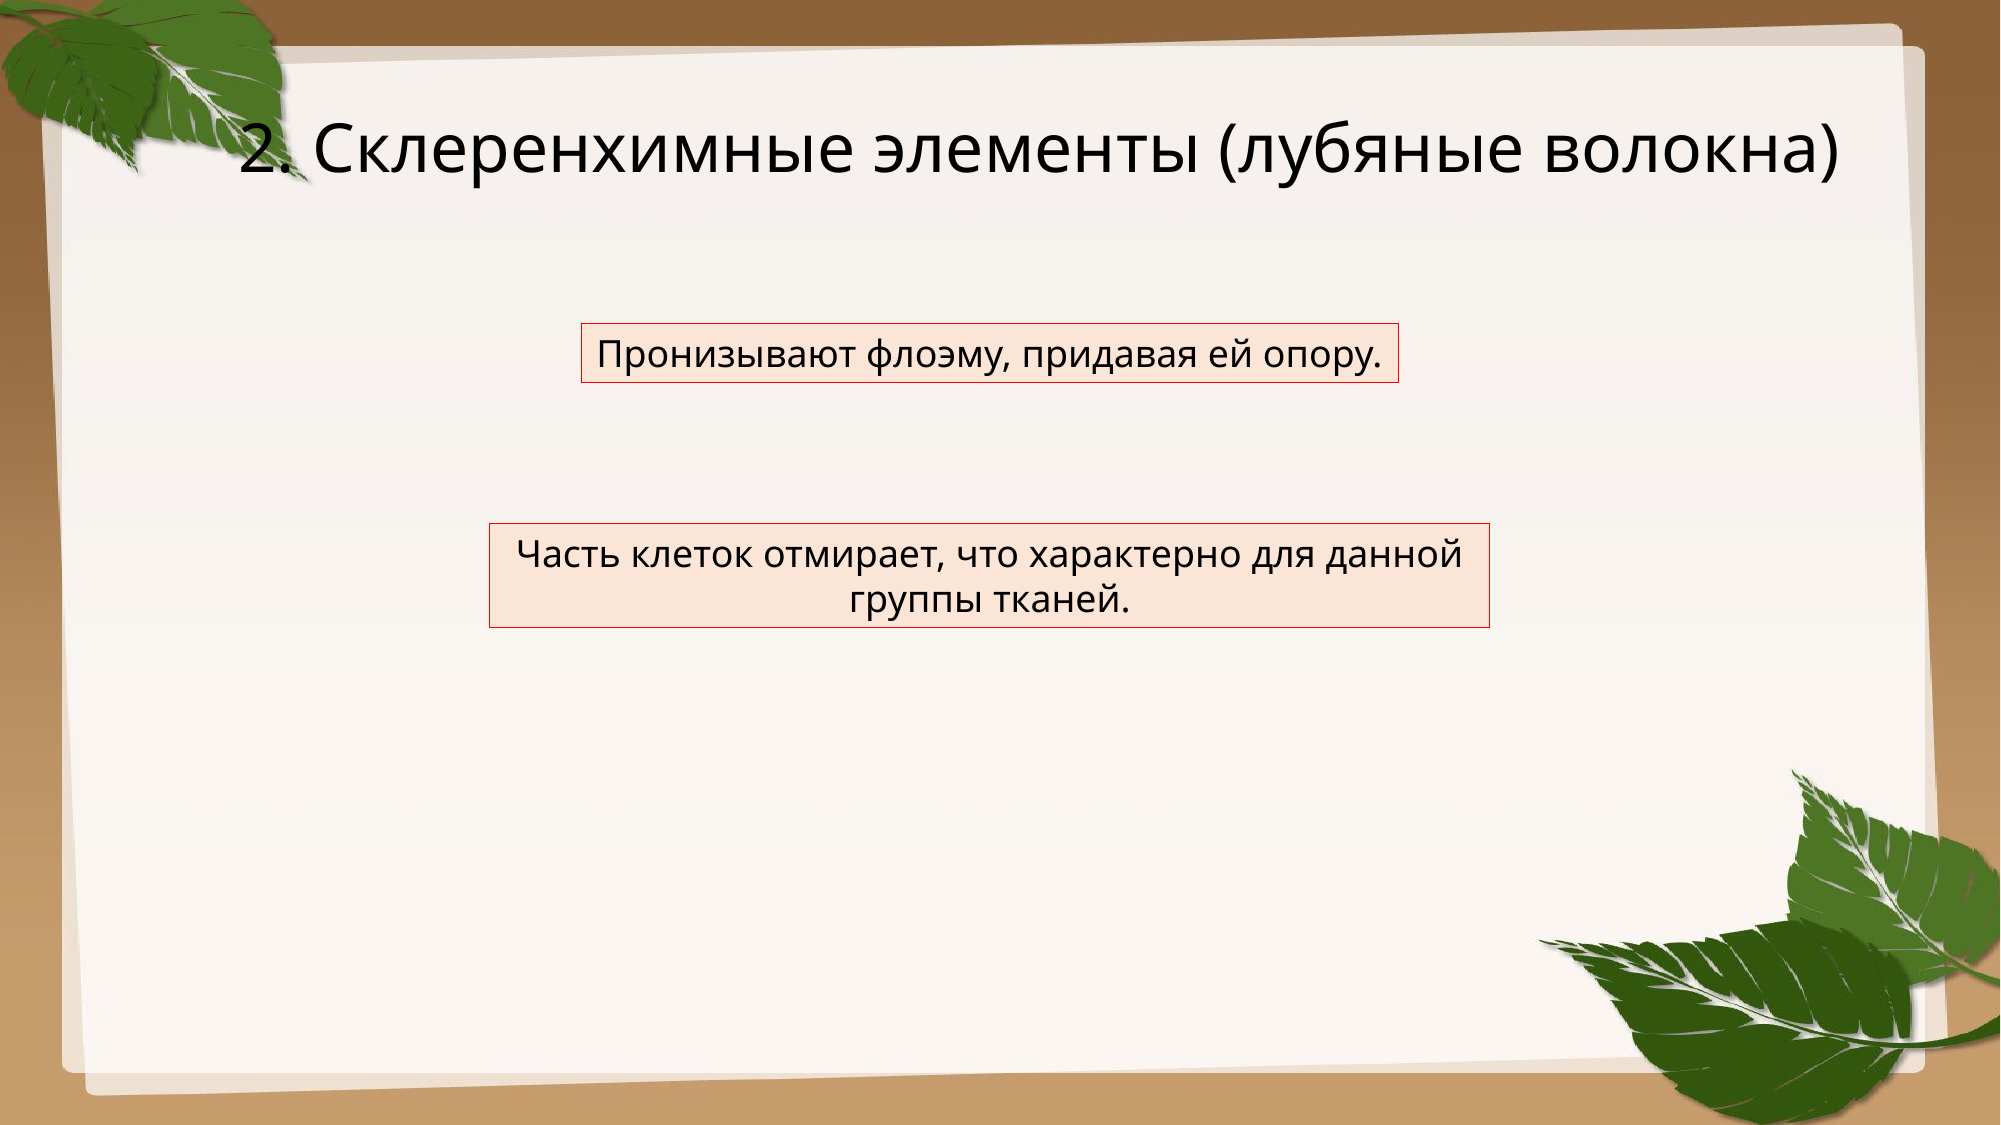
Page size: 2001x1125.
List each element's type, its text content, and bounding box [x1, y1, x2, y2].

picture [0, 0, 2001, 1125]
text_box Часть клеток отмирает, что характерно для данной группы тканей. [489, 523, 1490, 628]
title 2. Склеренхимные элементы (лубяные волокна) [216, 105, 1863, 278]
text_box Пронизывают флоэму, придавая ей опору. [581, 323, 1399, 383]
